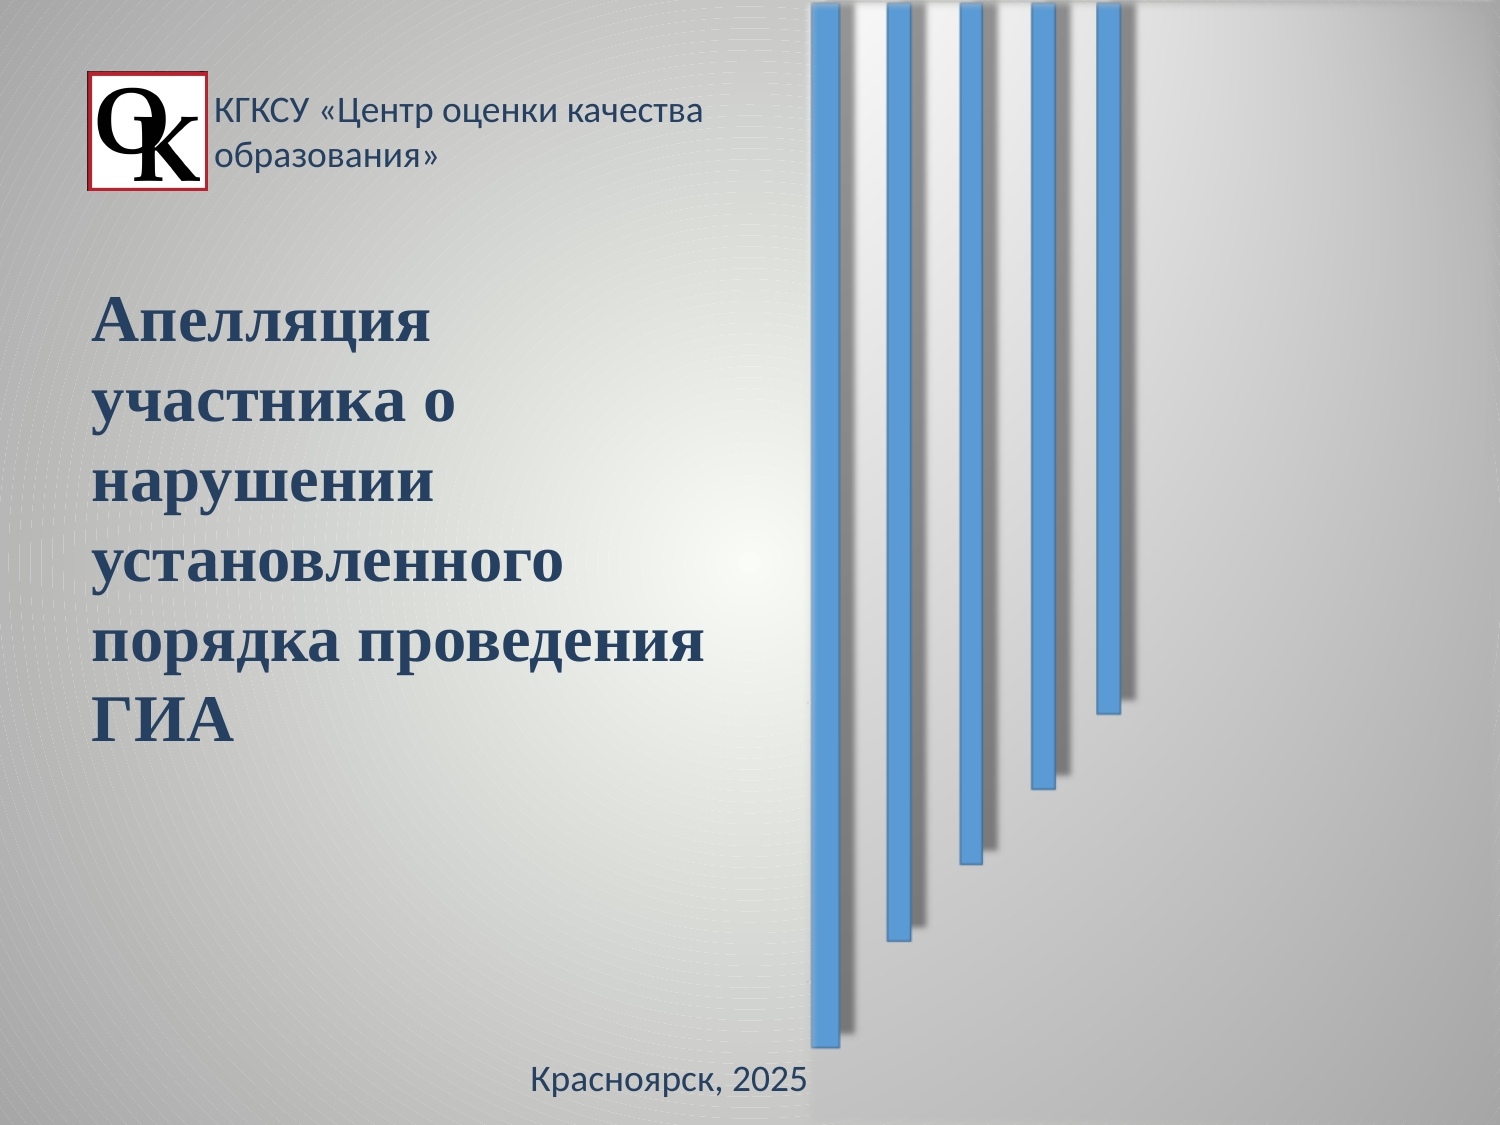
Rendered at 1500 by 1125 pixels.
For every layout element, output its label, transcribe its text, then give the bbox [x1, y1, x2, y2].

picture [87, 71, 208, 192]
list Апелляция участника о нарушении установленного порядка проведения ГИА [76, 267, 729, 1010]
text_box Красноярск, 2025 [515, 1046, 797, 1107]
picture [802, 0, 1500, 1125]
text_box КГКСУ «Центр оценки качества образования» [212, 77, 795, 183]
